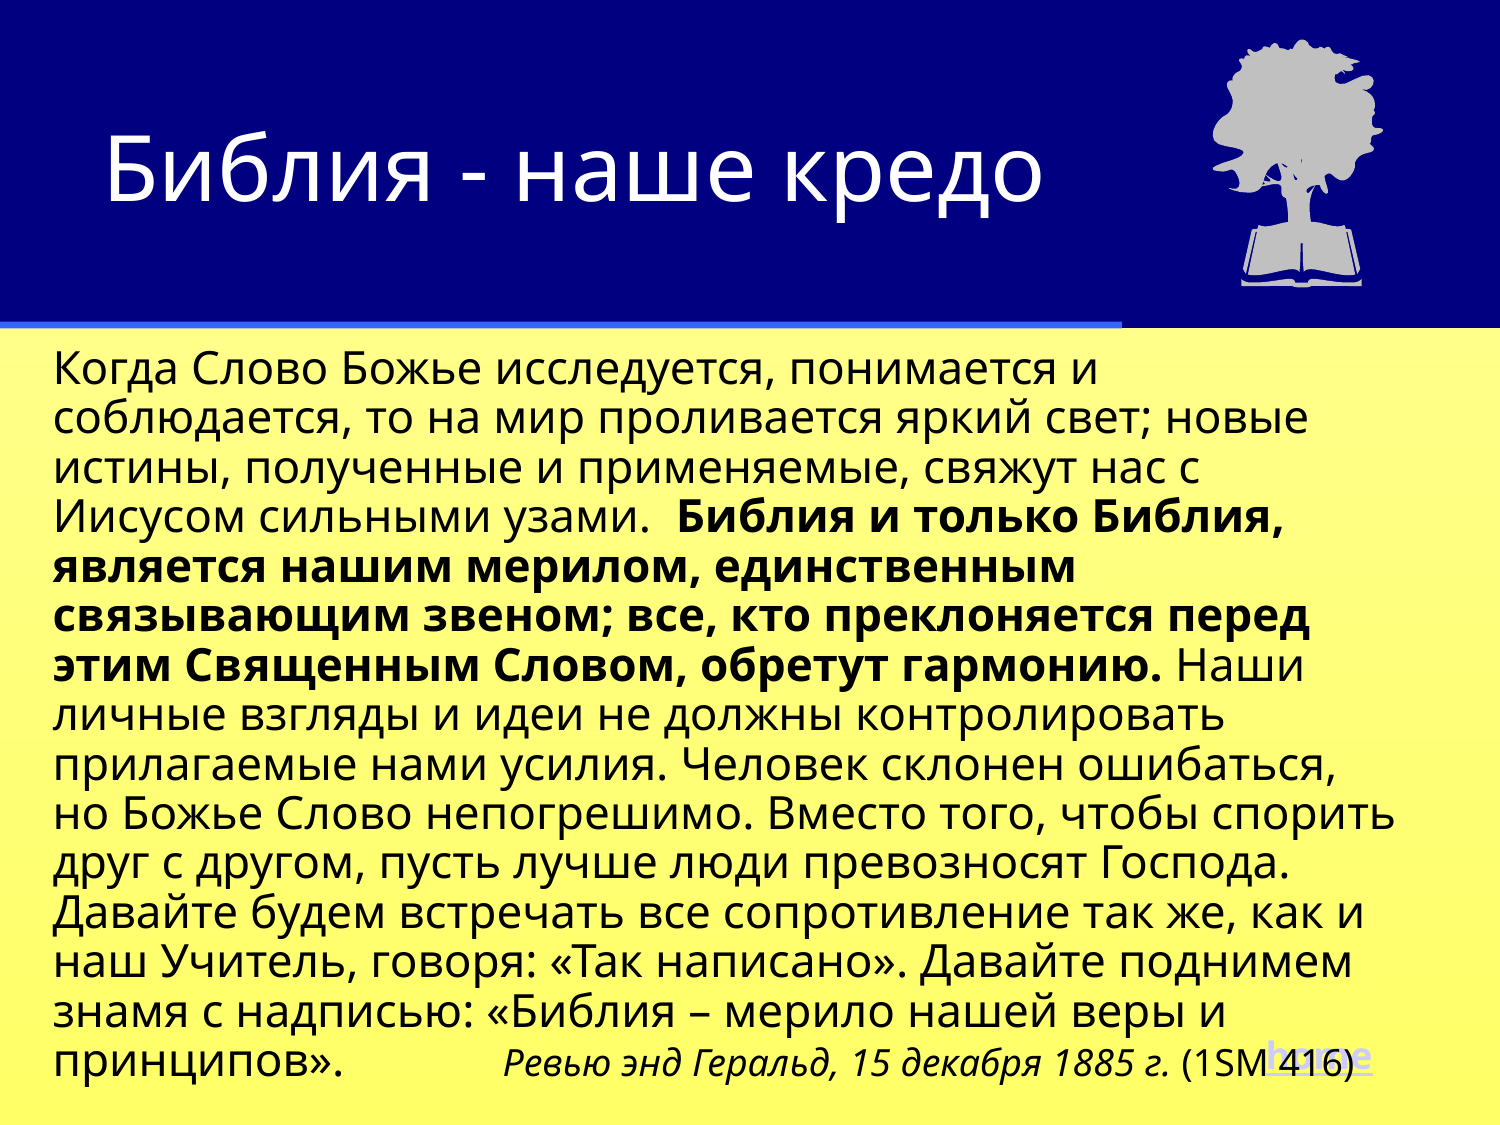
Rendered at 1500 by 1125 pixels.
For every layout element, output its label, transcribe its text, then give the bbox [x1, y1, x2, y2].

title Библия - наше кредо [87, 75, 1438, 255]
list Когда Слово Божье исследуется, понимается и соблюдается, то на мир проливается яркий свет; новые истины, полученные и применяемые, свяжут нас с Иисусом сильными узами. Библия и только Библия, является нашим мерилом, единственным связывающим звеном; все, кто преклоняется перед этим Священным Словом, обретут гармонию. Наши личные взгляды и идеи не должны контролировать прилагаемые нами усилия. Человек склонен ошибаться, но Божье Слово непогрешимо. Вместо того, чтобы спорить друг с другом, пусть лучше люди превозносят Господа. Давайте будем встречать все сопротивление так же, как и наш Учитель, говоря: «Так написано». Давайте поднимем знамя с надписью: «Библия – мерило нашей веры и принципов». Ревью энд Геральд, 15 декабря 1885 г. (1SM 416) [37, 337, 1415, 913]
